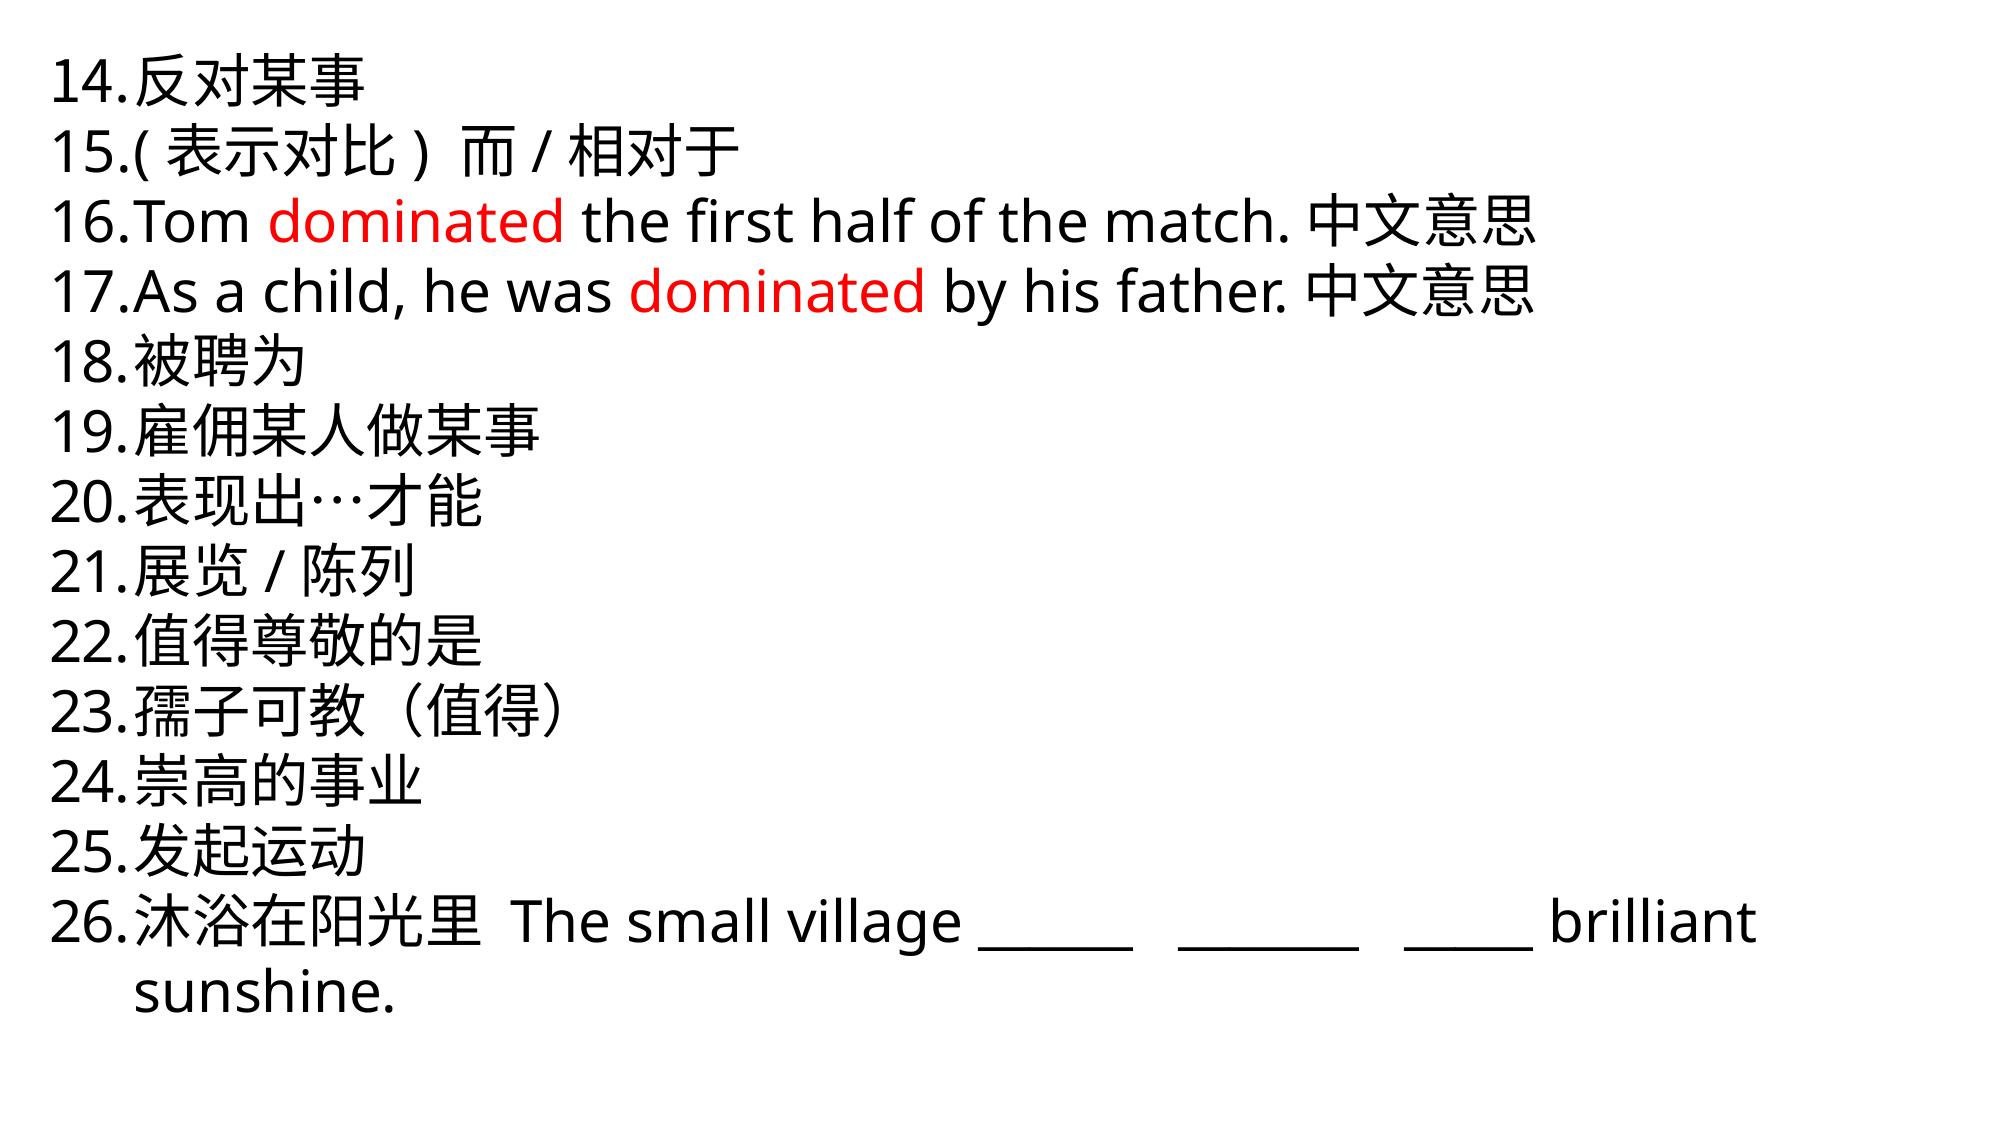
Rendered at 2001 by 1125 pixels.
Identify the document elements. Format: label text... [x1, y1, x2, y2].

text_box 反对某事 (表示对比) 而/相对于 Tom dominated the first half of the match.中文意思 As a child, he was dominated by his father.中文意思 被聘为 雇佣某人做某事 表现出…才能 展览/陈列 值得尊敬的是 孺子可教（值得） 崇高的事业 发起运动 沐浴在阳光里 The small village ______ _______ _____ brilliant sunshine. [34, 37, 1895, 1077]
